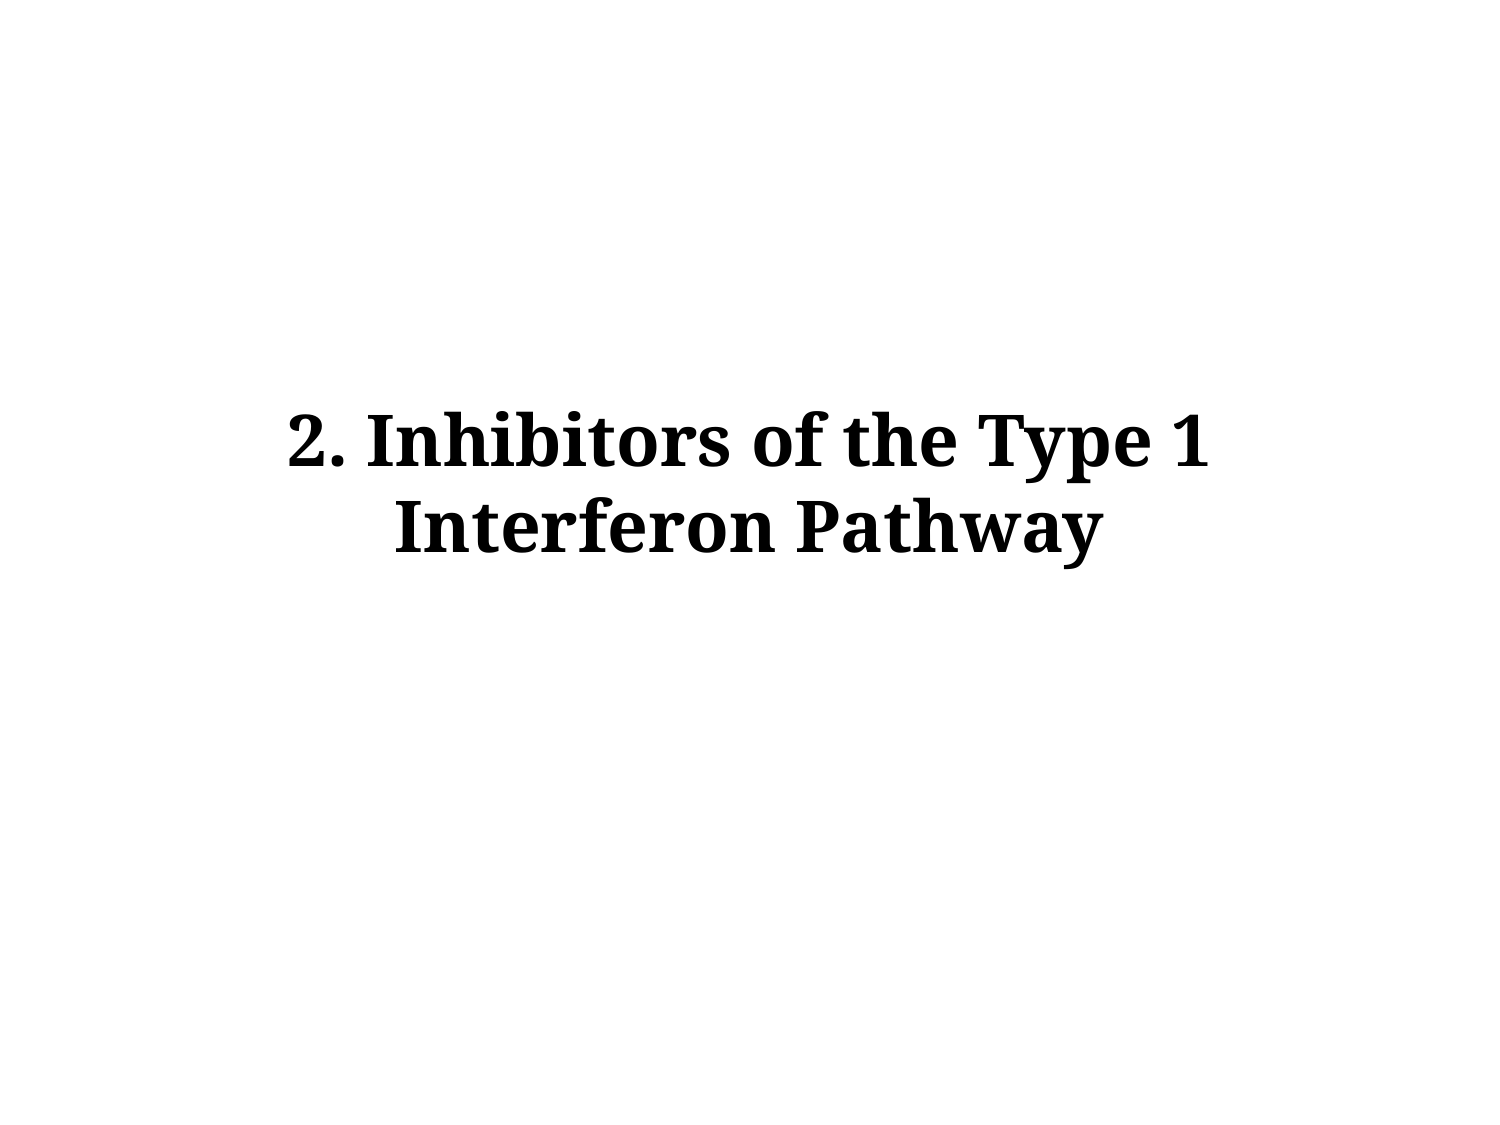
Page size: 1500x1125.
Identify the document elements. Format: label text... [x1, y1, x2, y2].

title 2. Inhibitors of the Type 1 Interferon Pathway [75, 387, 1425, 575]
